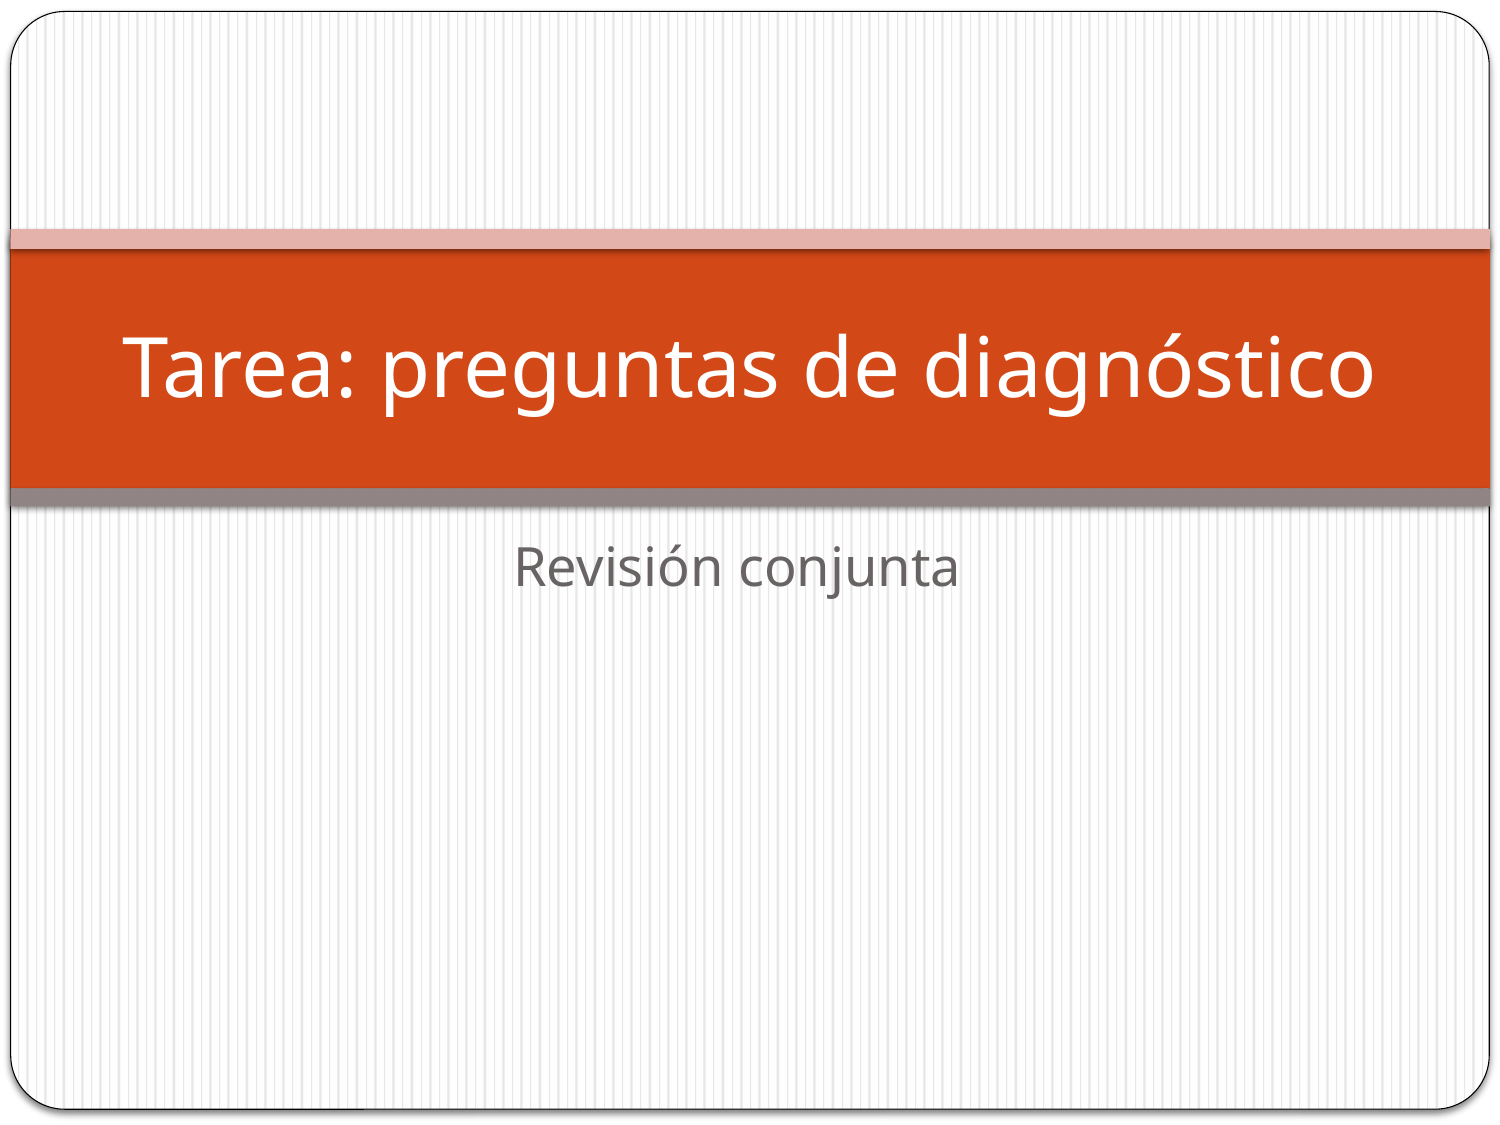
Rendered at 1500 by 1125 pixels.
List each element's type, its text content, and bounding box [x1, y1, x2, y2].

title Tarea: preguntas de diagnóstico [75, 247, 1425, 489]
subtitle Revisión conjunta [212, 525, 1263, 788]
